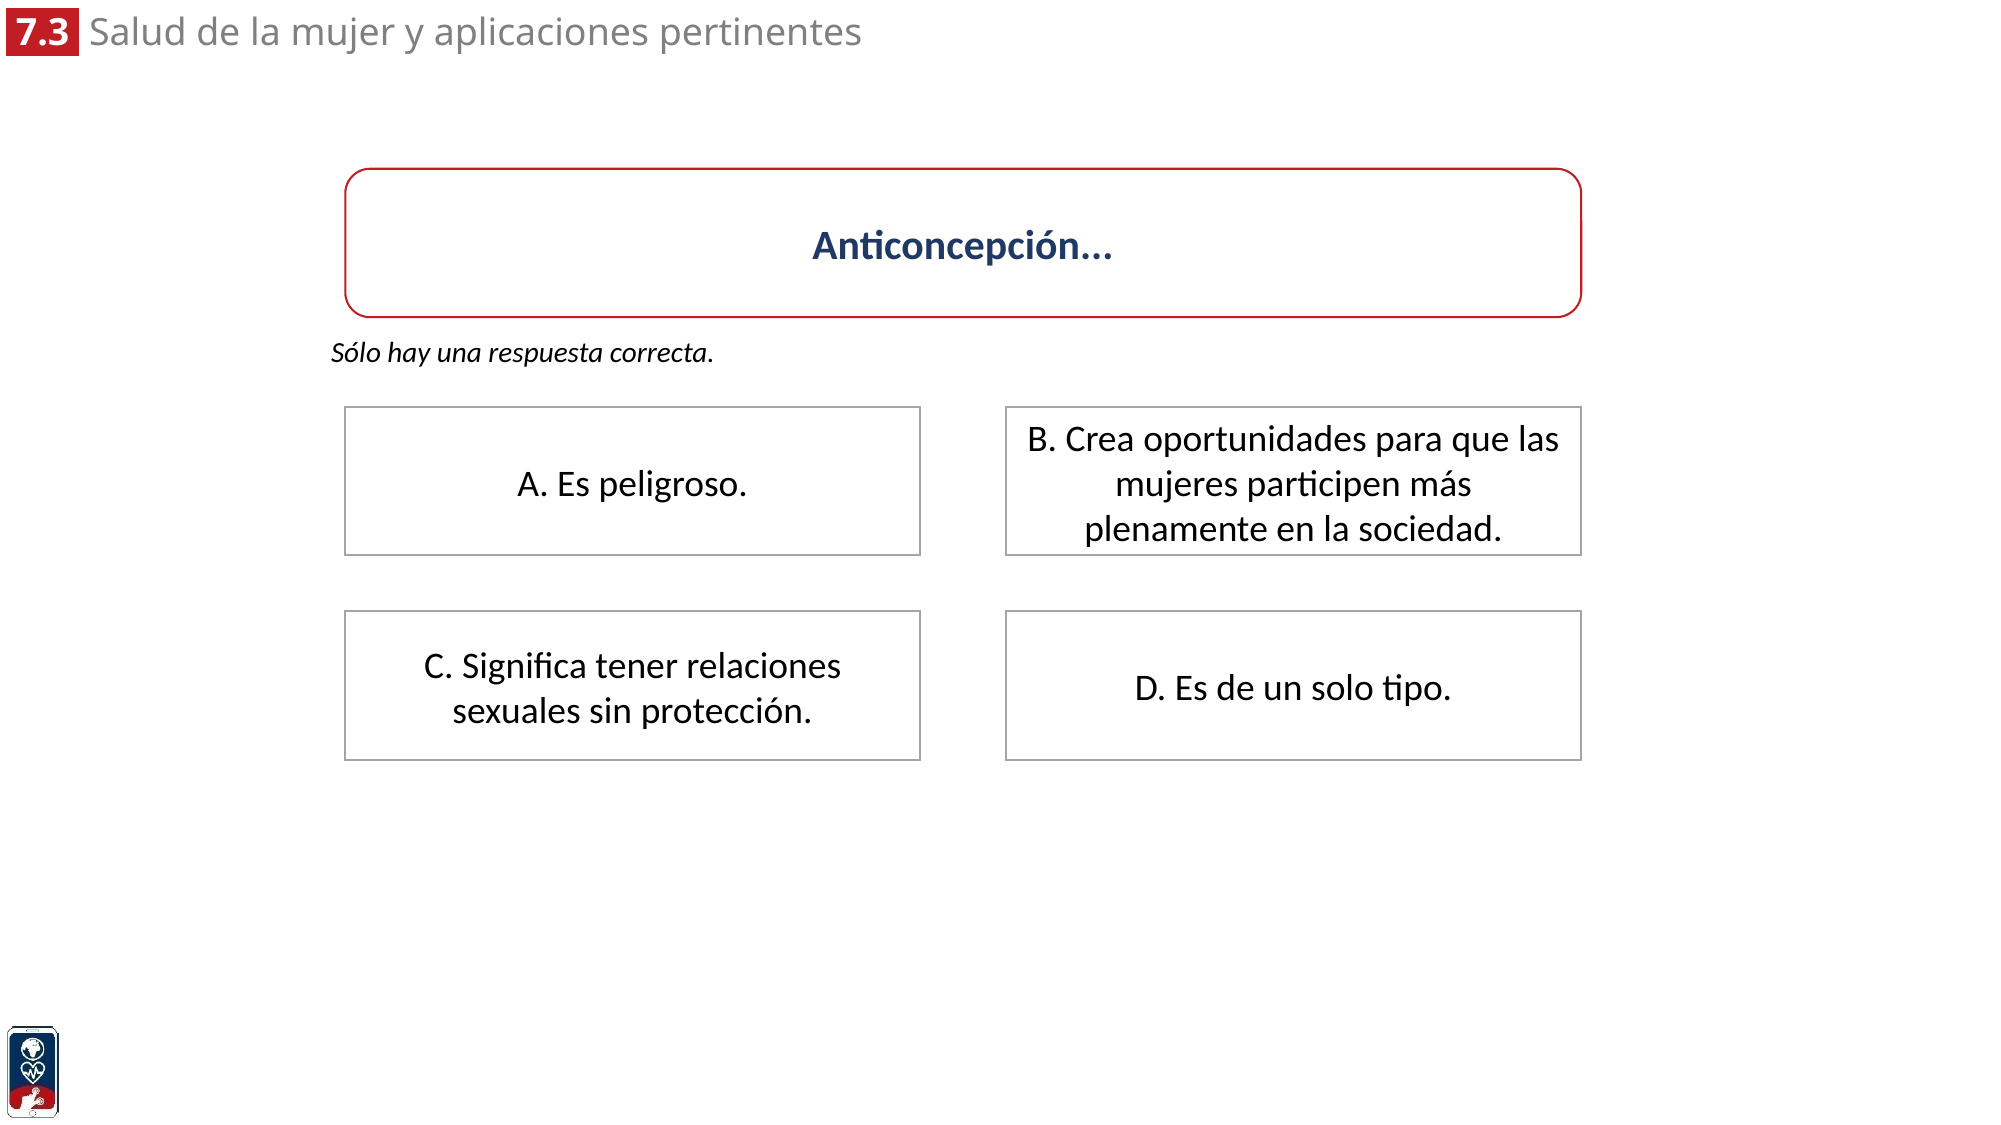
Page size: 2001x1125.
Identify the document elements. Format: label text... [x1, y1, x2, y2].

text_box Anticoncepción... [344, 167, 1583, 319]
text_box D. Es de un solo tipo. [1005, 610, 1582, 761]
picture [7, 1026, 59, 1118]
text_box Sólo hay una respuesta correcta. [316, 325, 731, 376]
text_box B. Crea oportunidades para que las mujeres participen más plenamente en la sociedad. [1005, 406, 1582, 556]
text_box C. Significa tener relaciones sexuales sin protección. [344, 610, 921, 761]
text_box A. Es peligroso. [344, 406, 921, 556]
